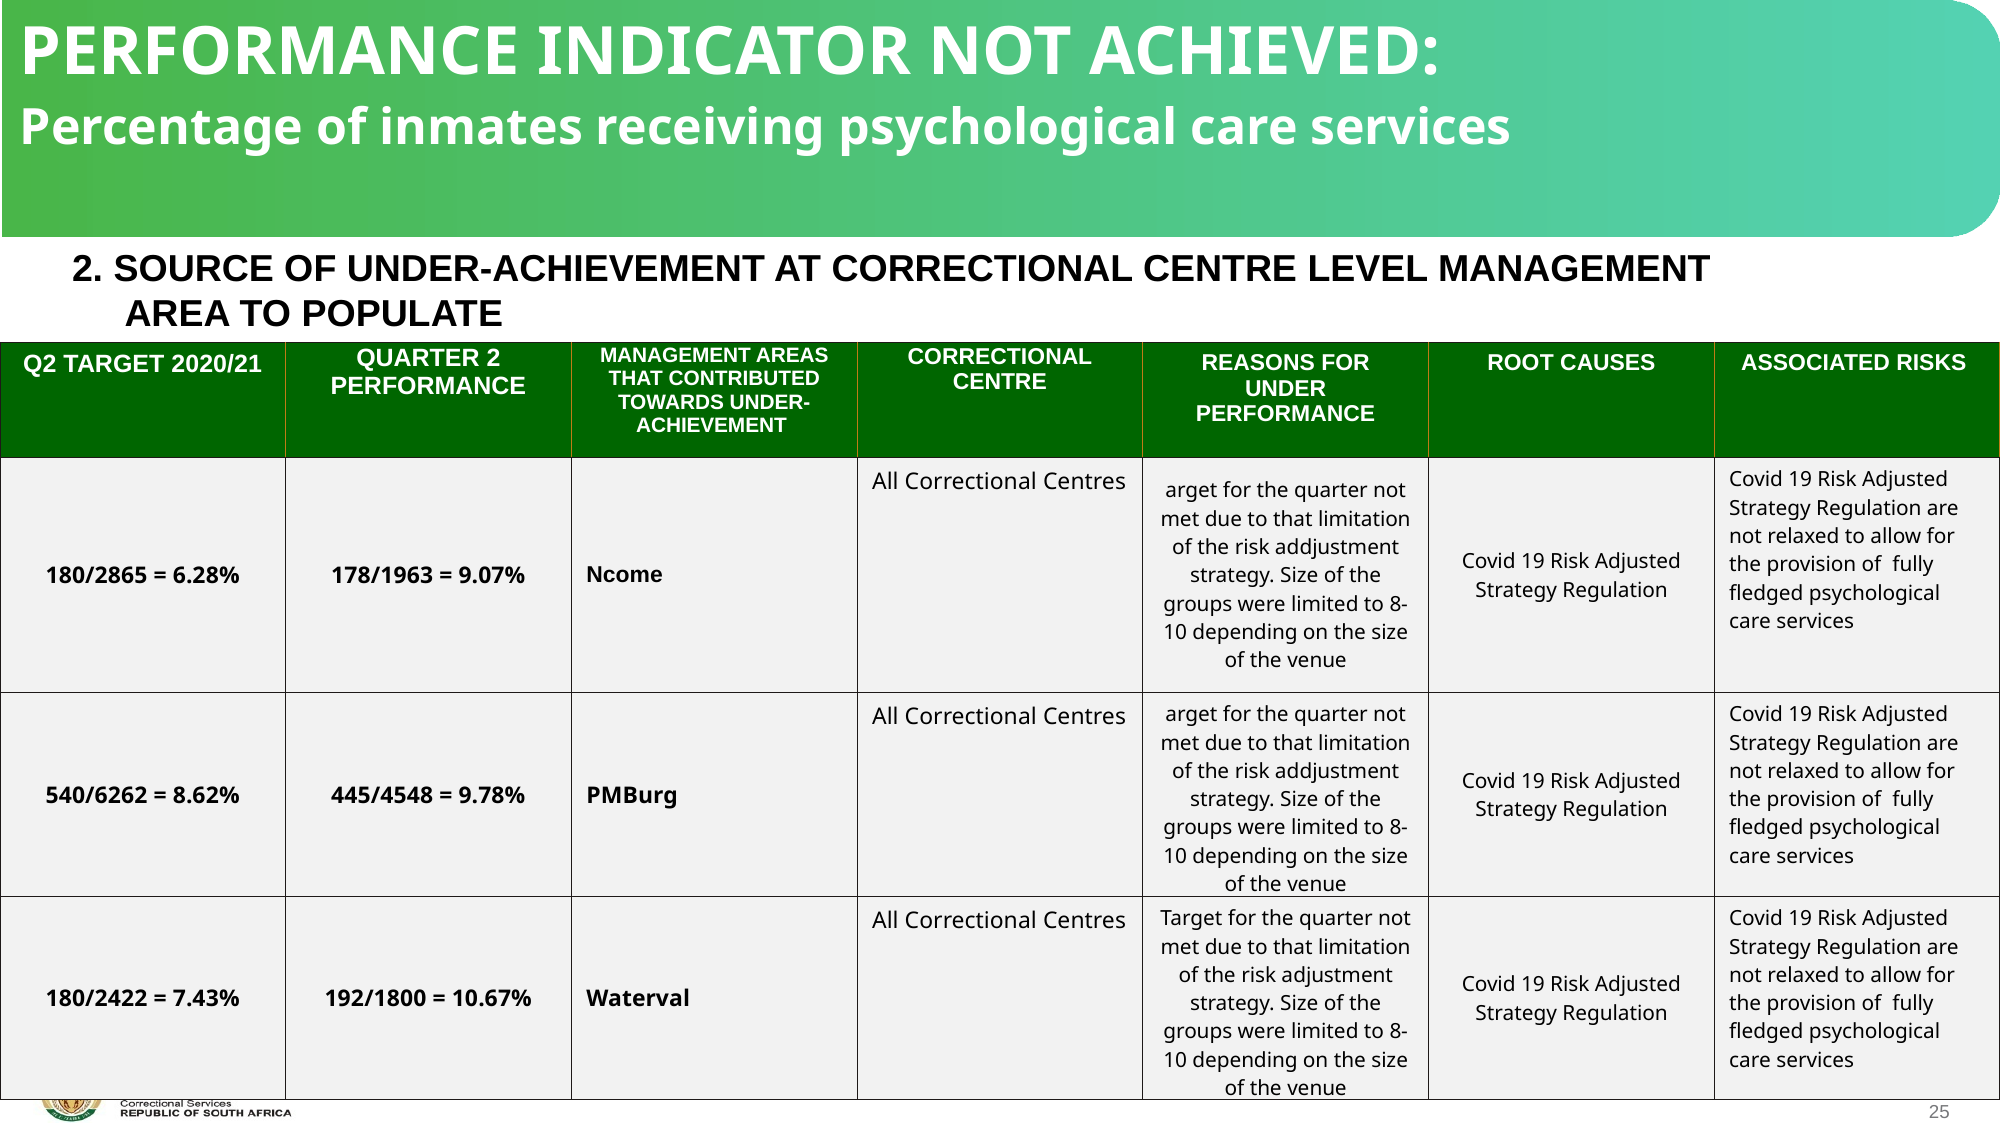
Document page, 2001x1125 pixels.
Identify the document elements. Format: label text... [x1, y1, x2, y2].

text_box [2, 0, 2000, 237]
table_cell Covid 19 Risk Adjusted Strategy Regulation [1429, 693, 1714, 896]
table_cell All Correctional Centres [858, 458, 1142, 692]
table_header ROOT CAUSES [1429, 343, 1714, 457]
text_box 2. SOURCE OF UNDER-ACHIEVEMENT AT CORRECTIONAL CENTRE LEVEL MANAGEMENT AREA TO POPULATE [4, 236, 1816, 341]
table_cell Covid 19 Risk Adjusted Strategy Regulation are not relaxed to allow for the provision of fully fledged psychological care services [1715, 693, 1999, 896]
table_cell Ncome [572, 458, 857, 692]
table_cell Waterval [572, 897, 857, 1099]
table_header REASONS FOR UNDER PERFORMANCE [1143, 343, 1428, 457]
table_header ASSOCIATED RISKS [1715, 343, 1999, 457]
table_cell arget for the quarter not met due to that limitation of the risk addjustment strategy. Size of the groups were limited to 8- 10 depending on the size of the venue [1143, 458, 1428, 692]
table_header CORRECTIONAL CENTRE [858, 343, 1142, 457]
table_cell 178/1963 = 9.07% [286, 458, 571, 692]
table_cell 180/2422 = 7.43% [1, 897, 285, 1099]
table_cell PMBurg [572, 693, 857, 896]
table_cell Covid 19 Risk Adjusted Strategy Regulation are not relaxed to allow for the provision of fully fledged psychological care services [1715, 458, 1999, 692]
table_cell 540/6262 = 8.62% [1, 693, 285, 896]
table_cell All Correctional Centres [858, 897, 1142, 1099]
table_cell Covid 19 Risk Adjusted Strategy Regulation [1429, 897, 1714, 1099]
table_cell Covid 19 Risk Adjusted Strategy Regulation are not relaxed to allow for the provision of fully fledged psychological care services [1715, 897, 1999, 1099]
table_header Q2 TARGET 2020/21 [1, 343, 285, 457]
table_cell 192/1800 = 10.67% [286, 897, 571, 1099]
table_cell 180/2865 = 6.28% [1, 458, 285, 692]
table_cell Covid 19 Risk Adjusted Strategy Regulation [1429, 458, 1714, 692]
table_cell 445/4548 = 9.78% [286, 693, 571, 896]
picture [33, 1100, 332, 1123]
text_box PERFORMANCE INDICATOR NOT ACHIEVED: Percentage of inmates receiving psychological care services [4, 9, 1803, 96]
table_cell arget for the quarter not met due to that limitation of the risk addjustment strategy. Size of the groups were limited to 8- 10 depending on the size of the venue [1143, 693, 1428, 896]
table_header QUARTER 2 PERFORMANCE [286, 343, 571, 457]
table_cell Target for the quarter not met due to that limitation of the risk adjustment strategy. Size of the groups were limited to 8- 10 depending on the size of the venue [1143, 897, 1428, 1099]
table_header MANAGEMENT AREAS THAT CONTRIBUTED TOWARDS UNDER-ACHIEVEMENT [572, 343, 857, 457]
table_cell All Correctional Centres [858, 693, 1142, 896]
